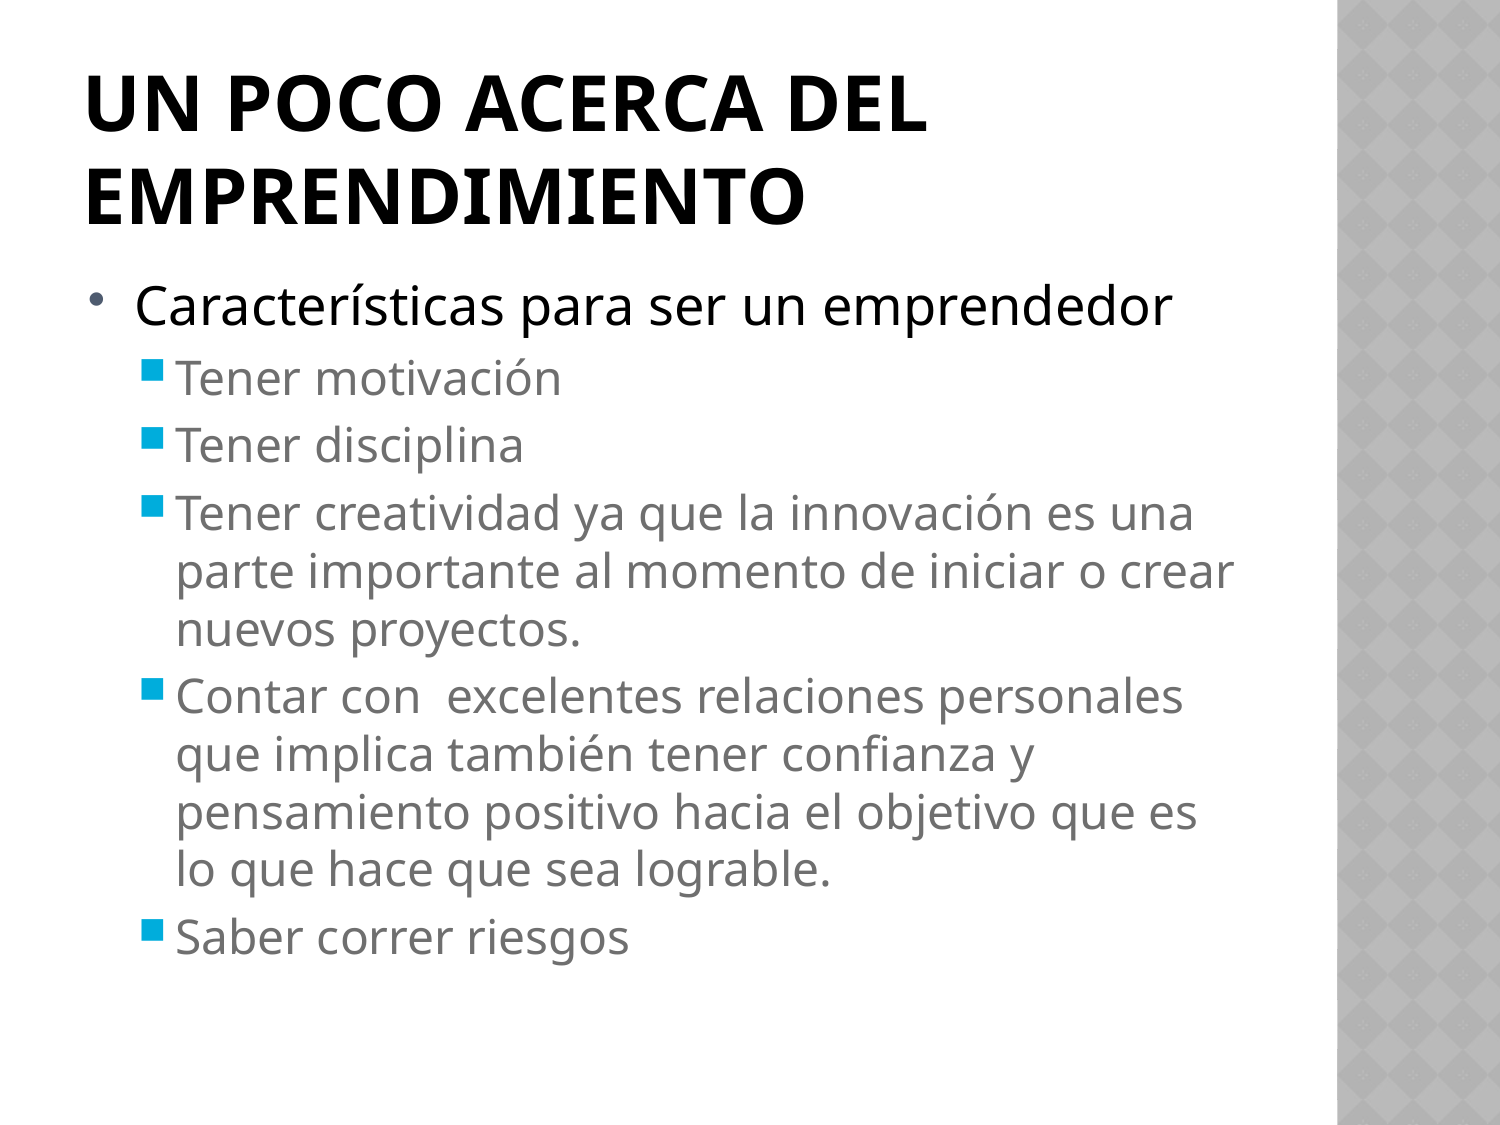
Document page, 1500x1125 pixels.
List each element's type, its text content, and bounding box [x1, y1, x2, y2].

list Características para ser un emprendedor Tener motivación Tener disciplina Tener creatividad ya que la innovación es una parte importante al momento de iniciar o crear nuevos proyectos. Contar con excelentes relaciones personales que implica también tener confianza y pensamiento positivo hacia el objetivo que es lo que hace que sea lograble. Saber correr riesgos [75, 264, 1263, 1059]
title Un poCO ACERCA DEL EMPRENDIMIENTO [75, 52, 1263, 240]
